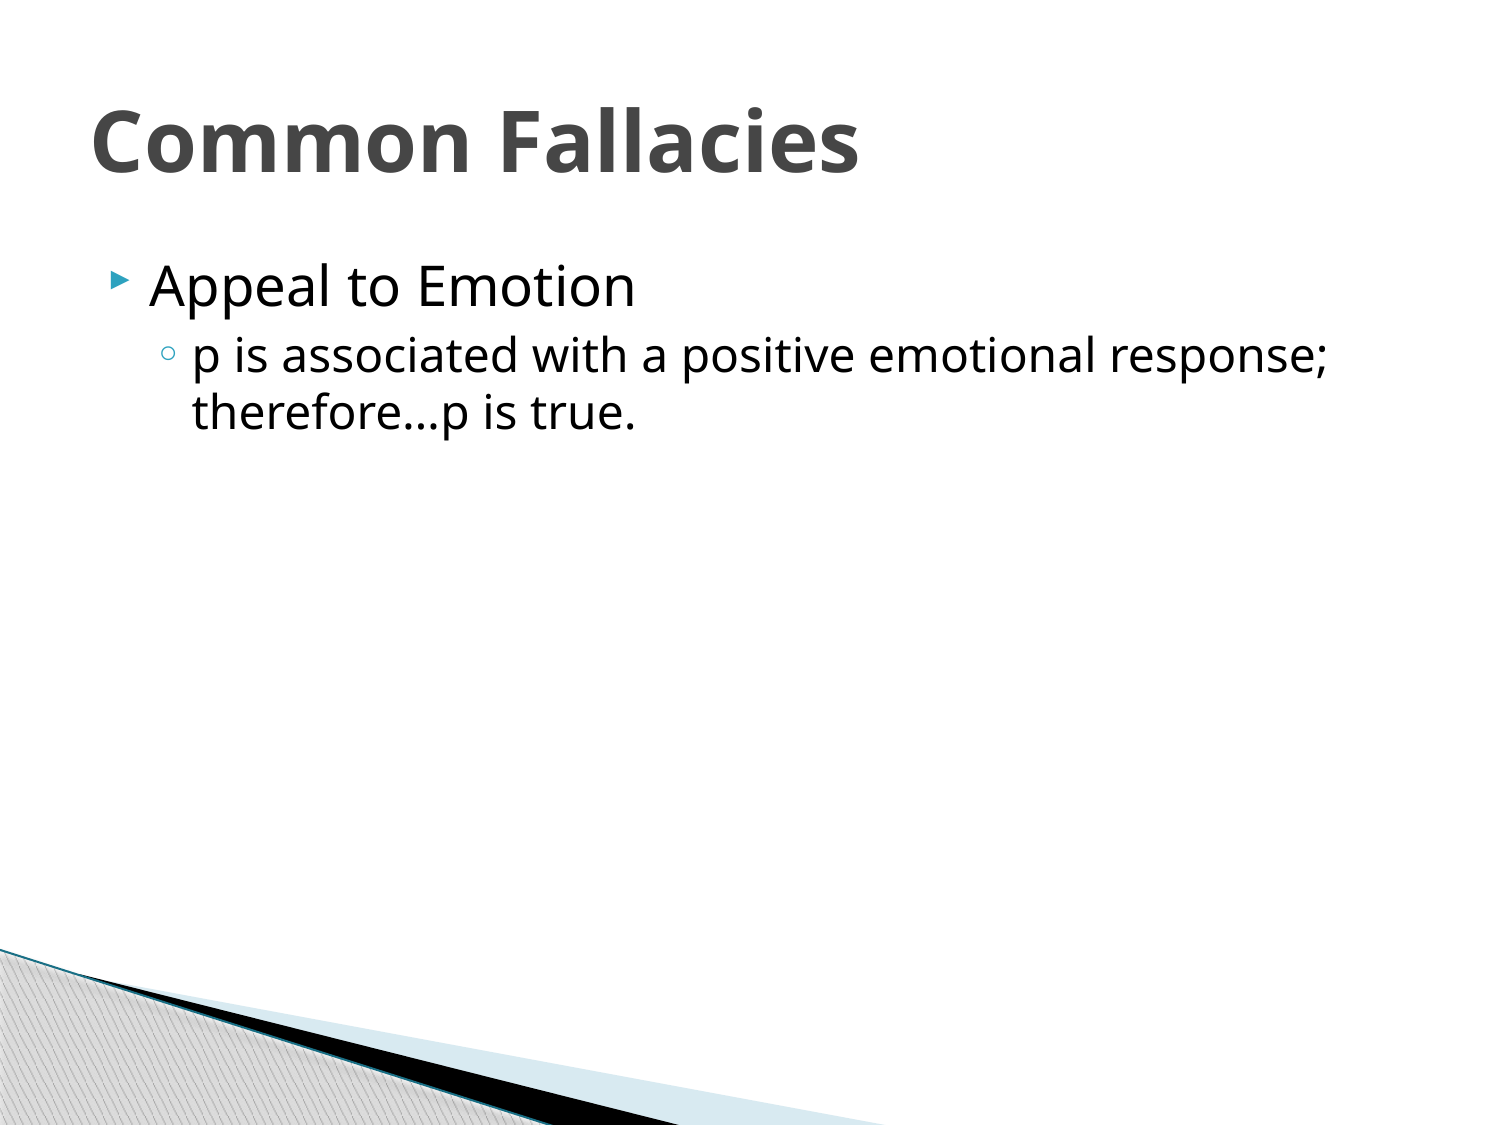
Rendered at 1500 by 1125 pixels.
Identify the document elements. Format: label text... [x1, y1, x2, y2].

title Common Fallacies [75, 45, 1425, 233]
list Appeal to Emotion p is associated with a positive emotional response; therefore…p is true. [75, 243, 1425, 986]
